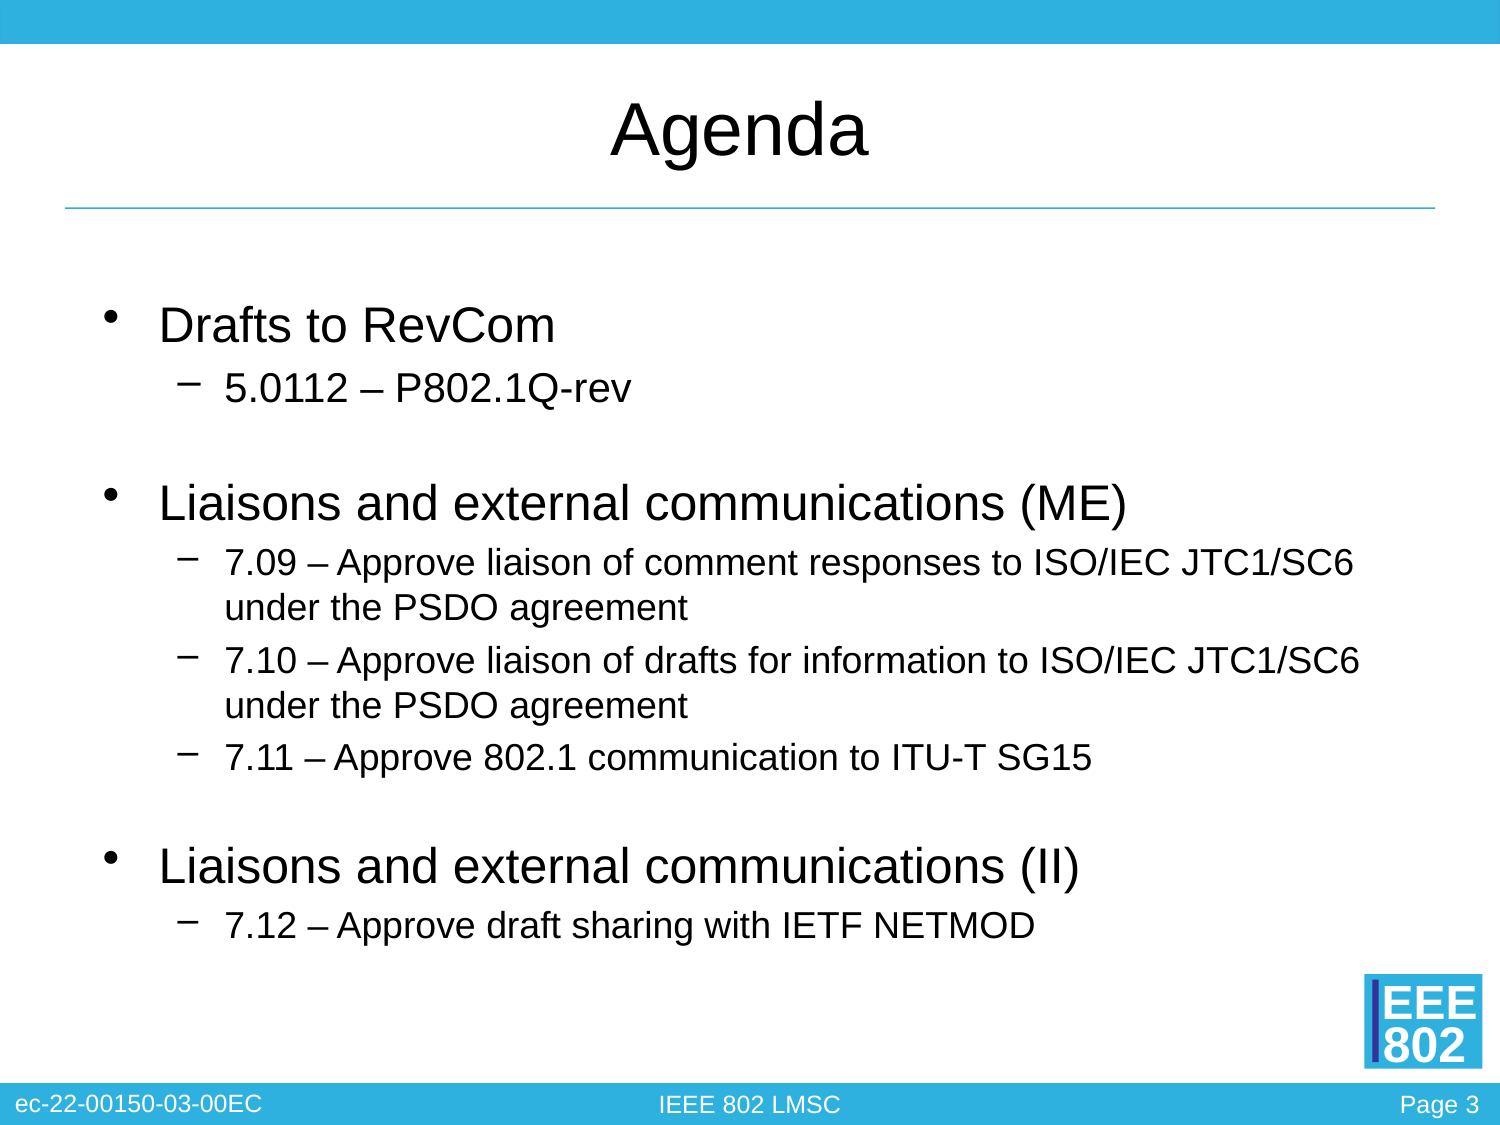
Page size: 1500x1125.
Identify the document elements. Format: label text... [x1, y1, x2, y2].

title Agenda [112, 31, 1388, 219]
list Drafts to RevCom 5.0112 – P802.1Q-rev Liaisons and external communications (ME) 7.09 – Approve liaison of comment responses to ISO/IEC JTC1/SC6 under the PSDO agreement 7.10 – Approve liaison of drafts for information to ISO/IEC JTC1/SC6 under the PSDO agreement 7.11 – Approve 802.1 communication to ITU-T SG15 Liaisons and external communications (II) 7.12 – Approve draft sharing with IETF NETMOD [87, 224, 1447, 975]
